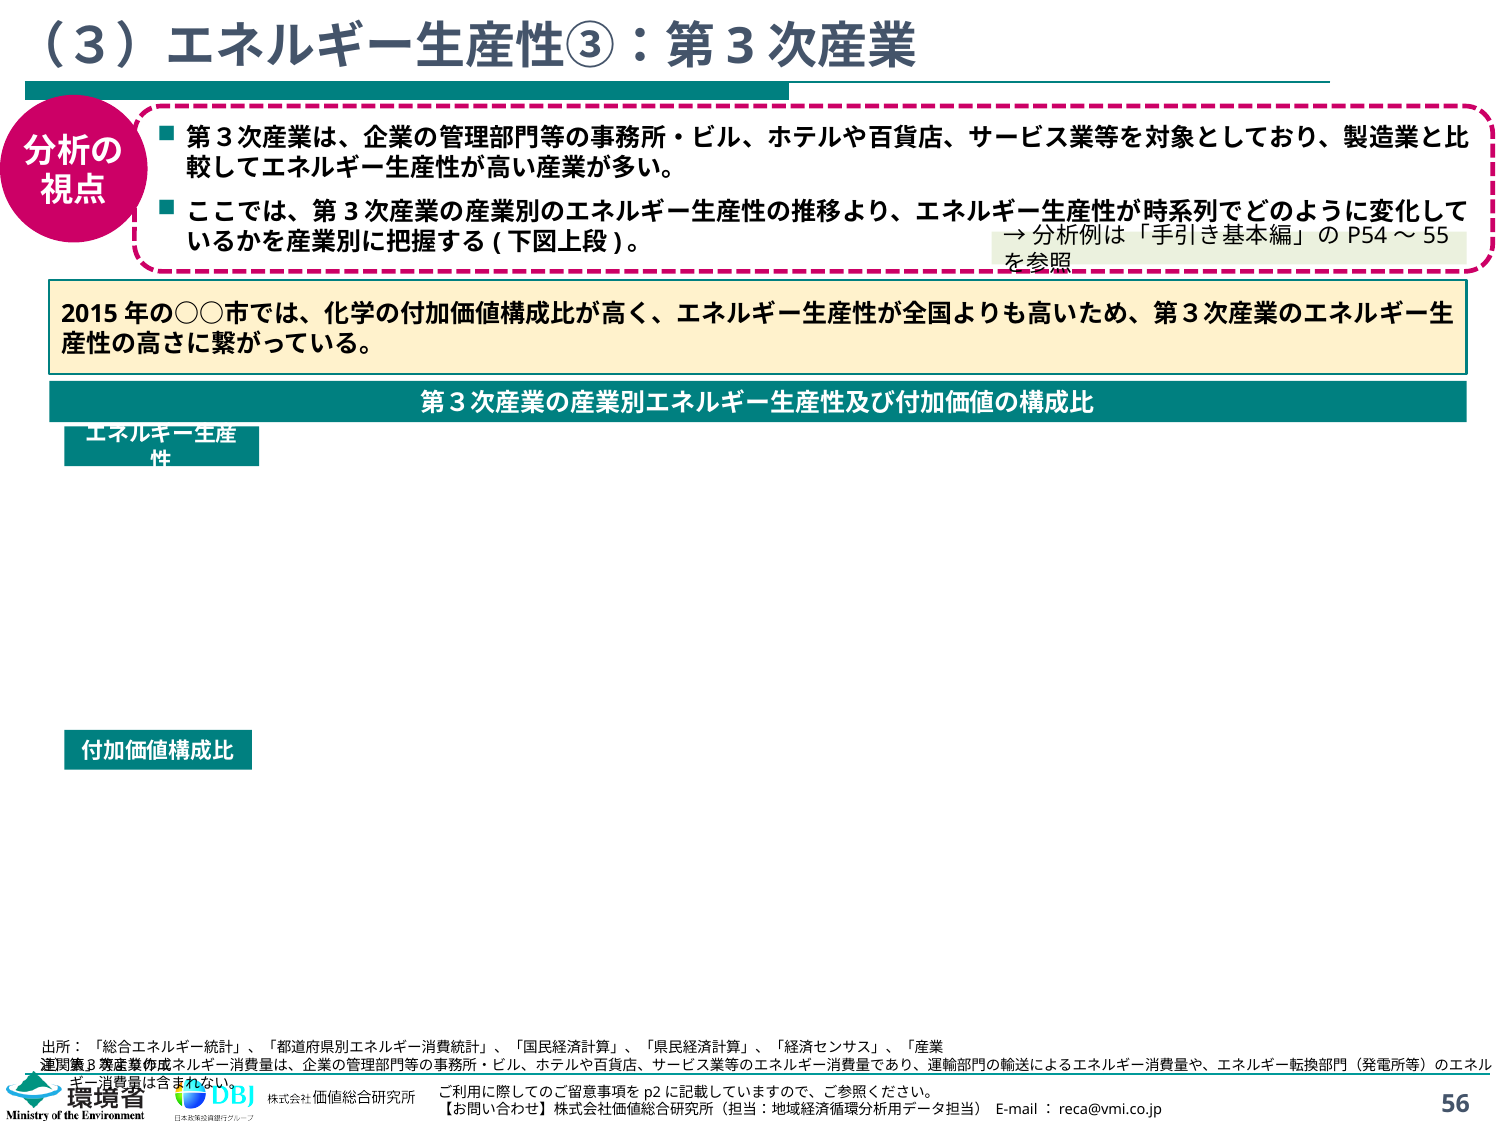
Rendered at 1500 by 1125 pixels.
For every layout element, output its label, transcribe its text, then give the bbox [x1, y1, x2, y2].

text_box →分析例は「手引き基本編」のP54～55を参照 [991, 231, 1467, 265]
text_box 第３次産業は、企業の管理部門等の事務所・ビル、ホテルや百貨店、サービス業等を対象としており、製造業と比較してエネルギー生産性が高い産業が多い。 ここでは、第3次産業の産業別のエネルギー生産性の推移より、エネルギー生産性が時系列でどのように変化しているかを産業別に把握する(下図上段)。 [134, 105, 1493, 272]
picture [2, 1071, 148, 1125]
picture [171, 1092, 419, 1125]
text_box 分析の 視点 [0, 94, 148, 243]
title （３）エネルギー生産性③：第3次産業 [0, 0, 1304, 82]
text_box 付加価値構成比 [64, 729, 252, 770]
text_box 出所： 「総合エネルギー統計」、「都道府県別エネルギー消費統計」、「国民経済計算」、「県民経済計算」、「経済センサス」、「産業連関表」等より作成 [41, 1037, 957, 1073]
text_box 2015年の○○市では、化学の付加価値構成比が高く、エネルギー生産性が全国よりも高いため、第３次産業のエネルギー生産性の高さに繋がっている。 [49, 279, 1467, 375]
text_box エネルギー生産性 [64, 426, 260, 467]
slide_number 56 [1411, 1079, 1500, 1122]
text_box 注） 第３次産業のエネルギー消費量は、企業の管理部門等の事務所・ビル、ホテルや百貨店、サービス業等のエネルギー消費量であり、運輸部門の輸送によるエネルギー消費量や、エネルギー転換部門（発電所等）のエネルギー消費量は含まれない。 [39, 1056, 1493, 1092]
text_box 第３次産業の産業別エネルギー生産性及び付加価値の構成比 [49, 380, 1467, 423]
